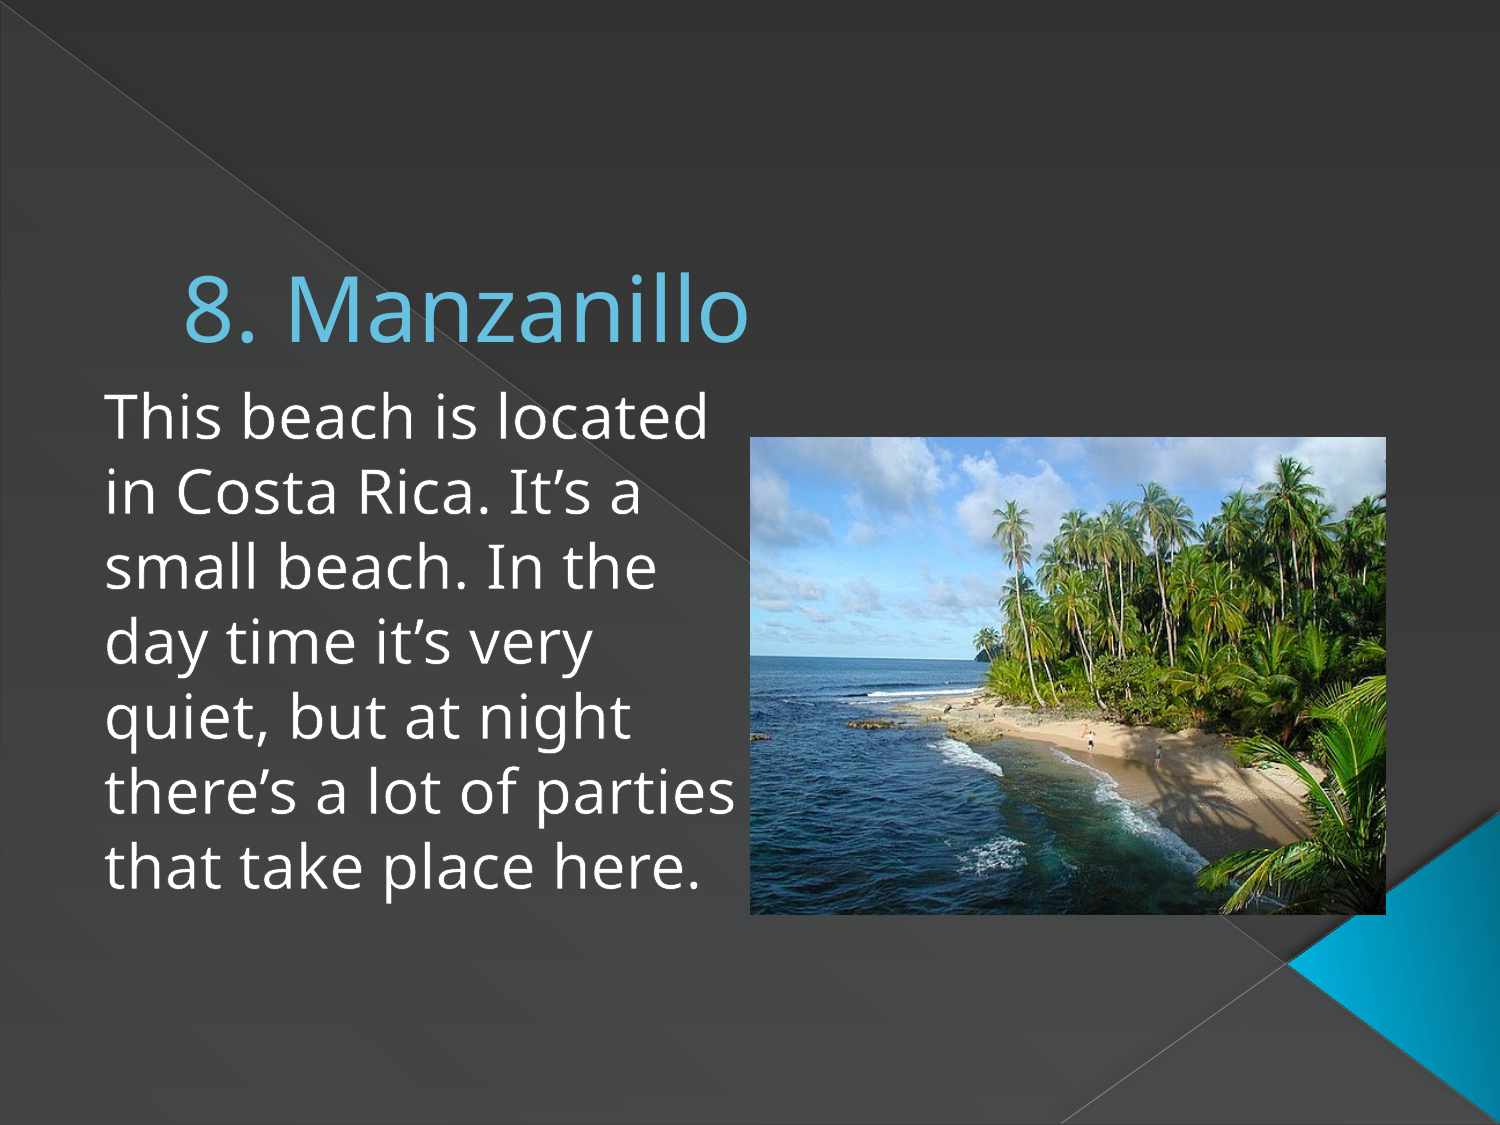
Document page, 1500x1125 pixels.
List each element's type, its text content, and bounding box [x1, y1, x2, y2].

title 8. Manzanillo [88, 127, 1412, 369]
subtitle This beach is located in Costa Rica. It’s a small beach. In the day time it’s very quiet, but at night there’s a lot of parties that take place here. [88, 369, 1412, 1075]
picture [749, 437, 1386, 915]
